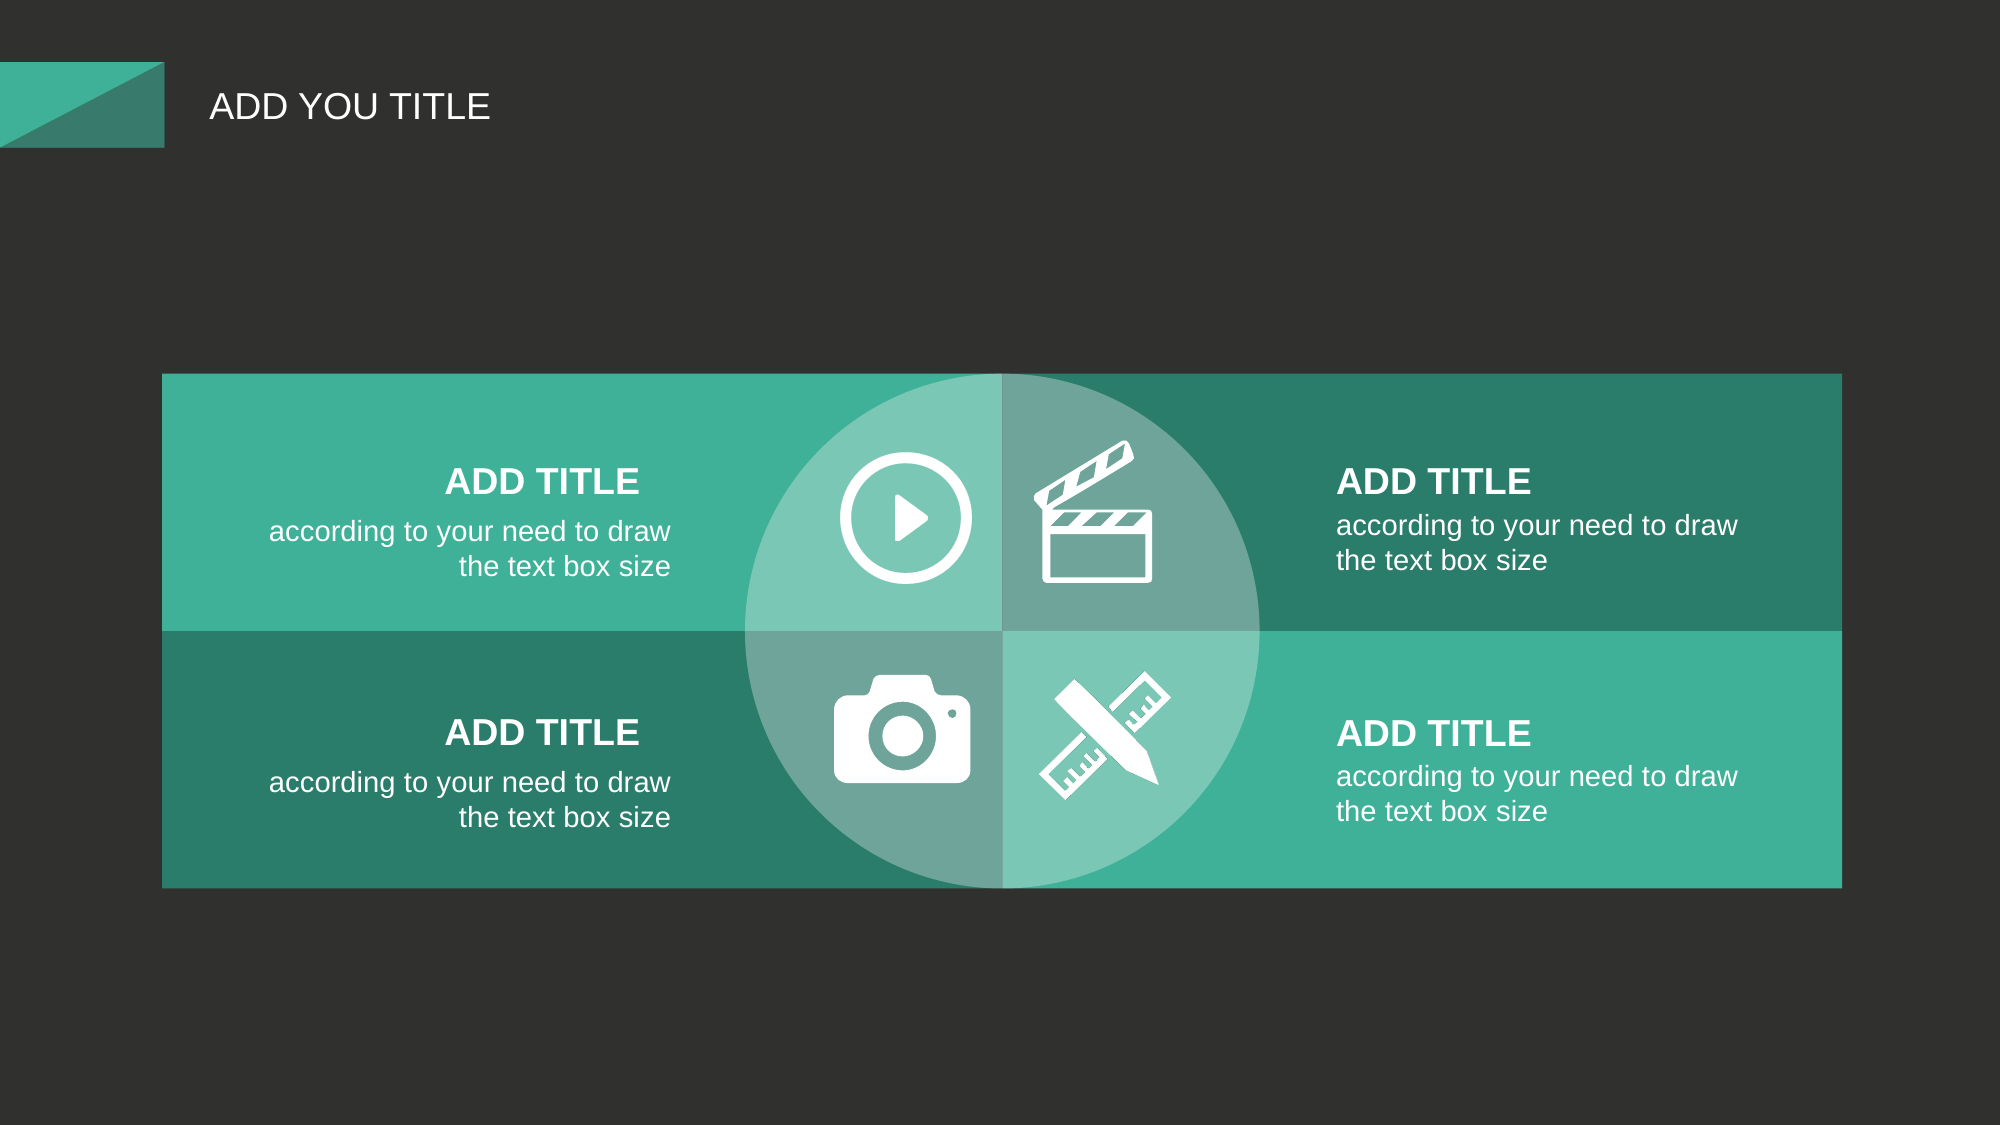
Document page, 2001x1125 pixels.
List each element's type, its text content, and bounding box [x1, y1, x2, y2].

text_box according to your need to draw the text box size [261, 511, 672, 582]
text_box [1033, 440, 1153, 583]
picture [839, 451, 973, 585]
text_box [162, 373, 988, 631]
text_box [834, 674, 971, 784]
text_box ADD TITLE [444, 708, 675, 754]
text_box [0, 61, 165, 148]
text_box [1018, 631, 1843, 889]
text_box [162, 631, 986, 889]
text_box [744, 373, 1260, 889]
text_box [1016, 373, 1843, 631]
text_box according to your need to draw the text box size [261, 763, 672, 834]
picture [1038, 670, 1171, 801]
text_box according to your need to draw the text box size [1336, 757, 1771, 828]
text_box ADD TITLE [444, 456, 675, 502]
text_box ADD YOU TITLE [194, 74, 507, 135]
text_box according to your need to draw the text box size [1336, 506, 1771, 577]
text_box ADD TITLE [1336, 708, 1720, 754]
text_box ADD TITLE [1336, 457, 1720, 503]
